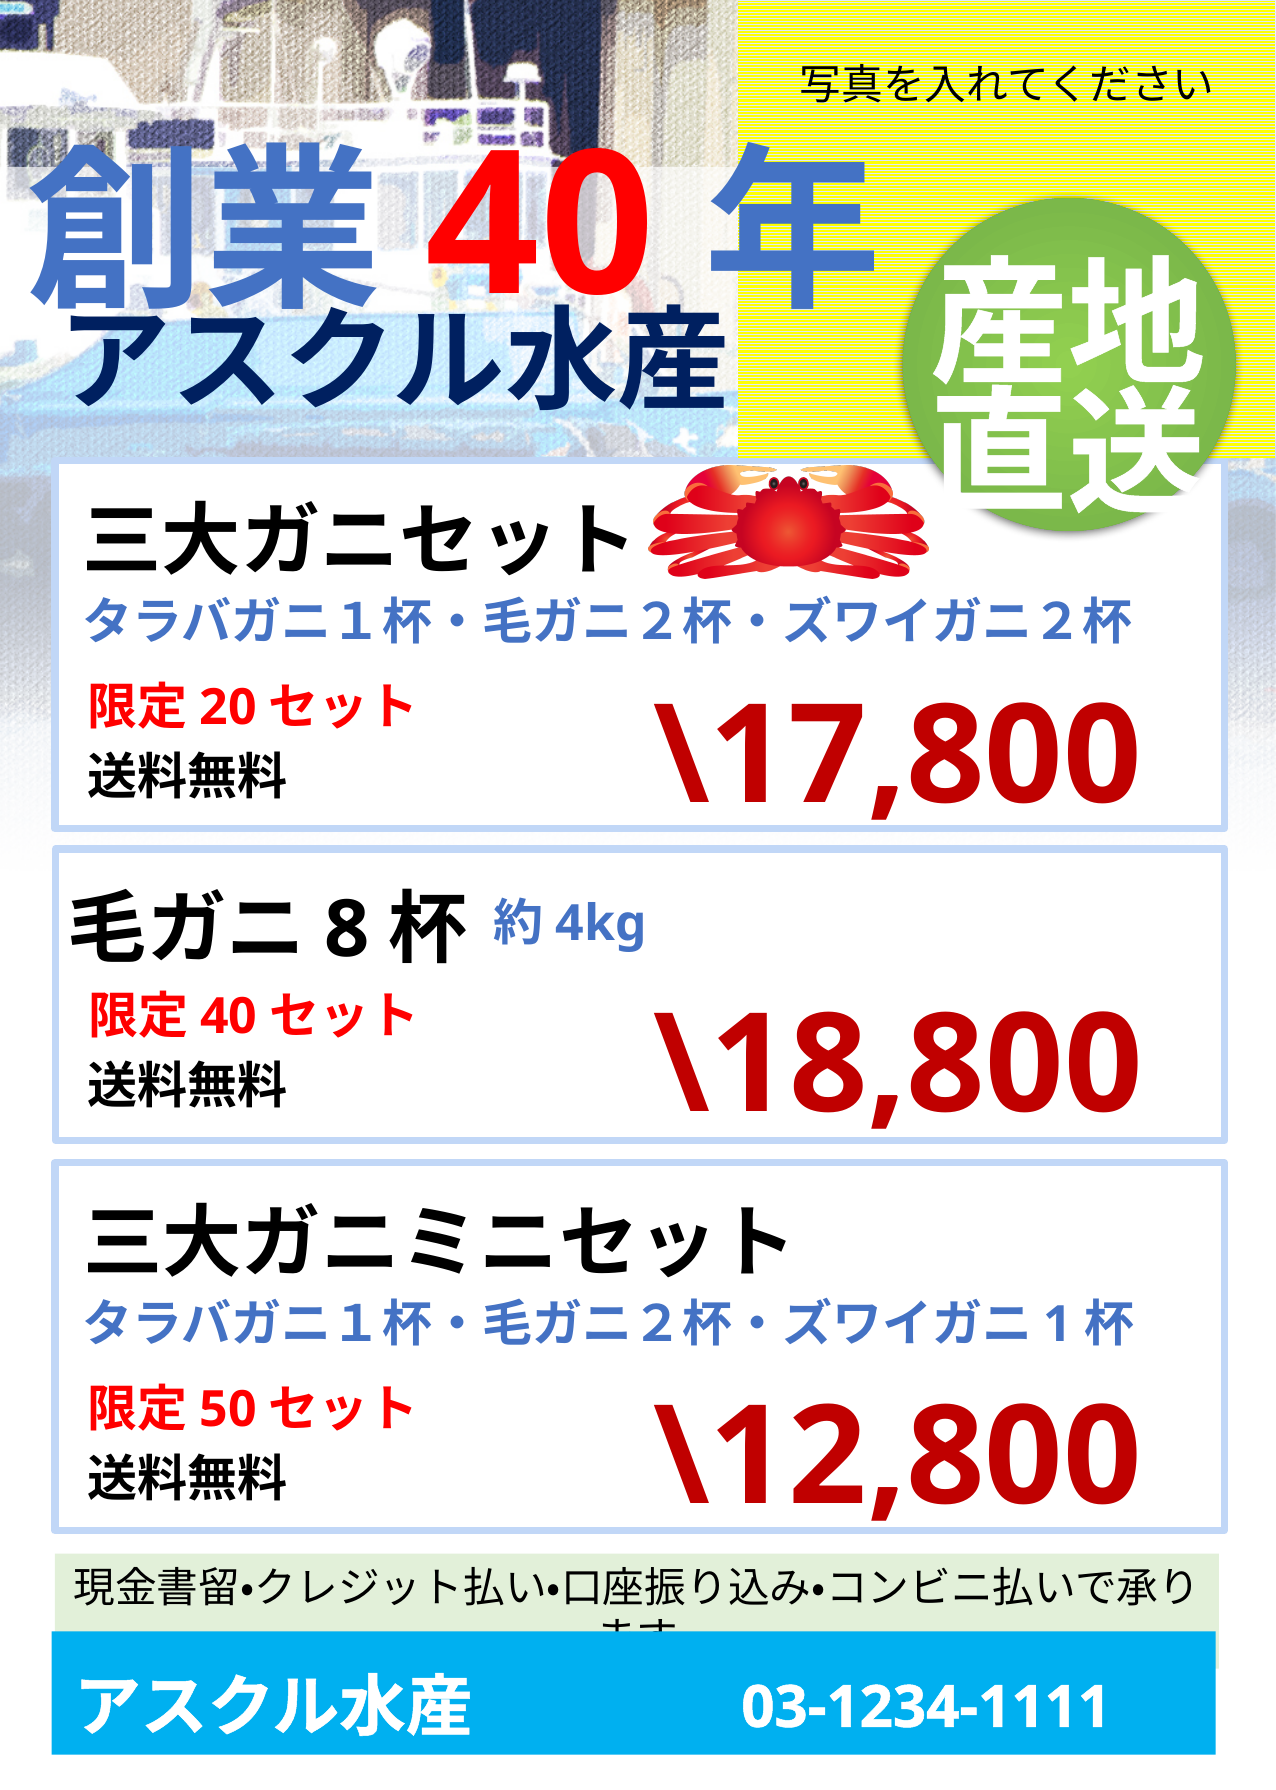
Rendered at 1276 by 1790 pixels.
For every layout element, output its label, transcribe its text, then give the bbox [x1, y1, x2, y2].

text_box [902, 198, 1236, 540]
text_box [55, 848, 1225, 1148]
text_box [51, 1630, 1217, 1756]
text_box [54, 1162, 1225, 1541]
text_box [0, 957, 1276, 1790]
picture [0, 0, 1276, 957]
text_box 現金書留・クレジット払い・口座振り込み・コンビニ払いで承ります [54, 1553, 1219, 1669]
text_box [54, 460, 1225, 839]
text_box 03-1234-1111 [726, 1660, 1127, 1746]
text_box アスクル水産 [59, 1655, 488, 1751]
